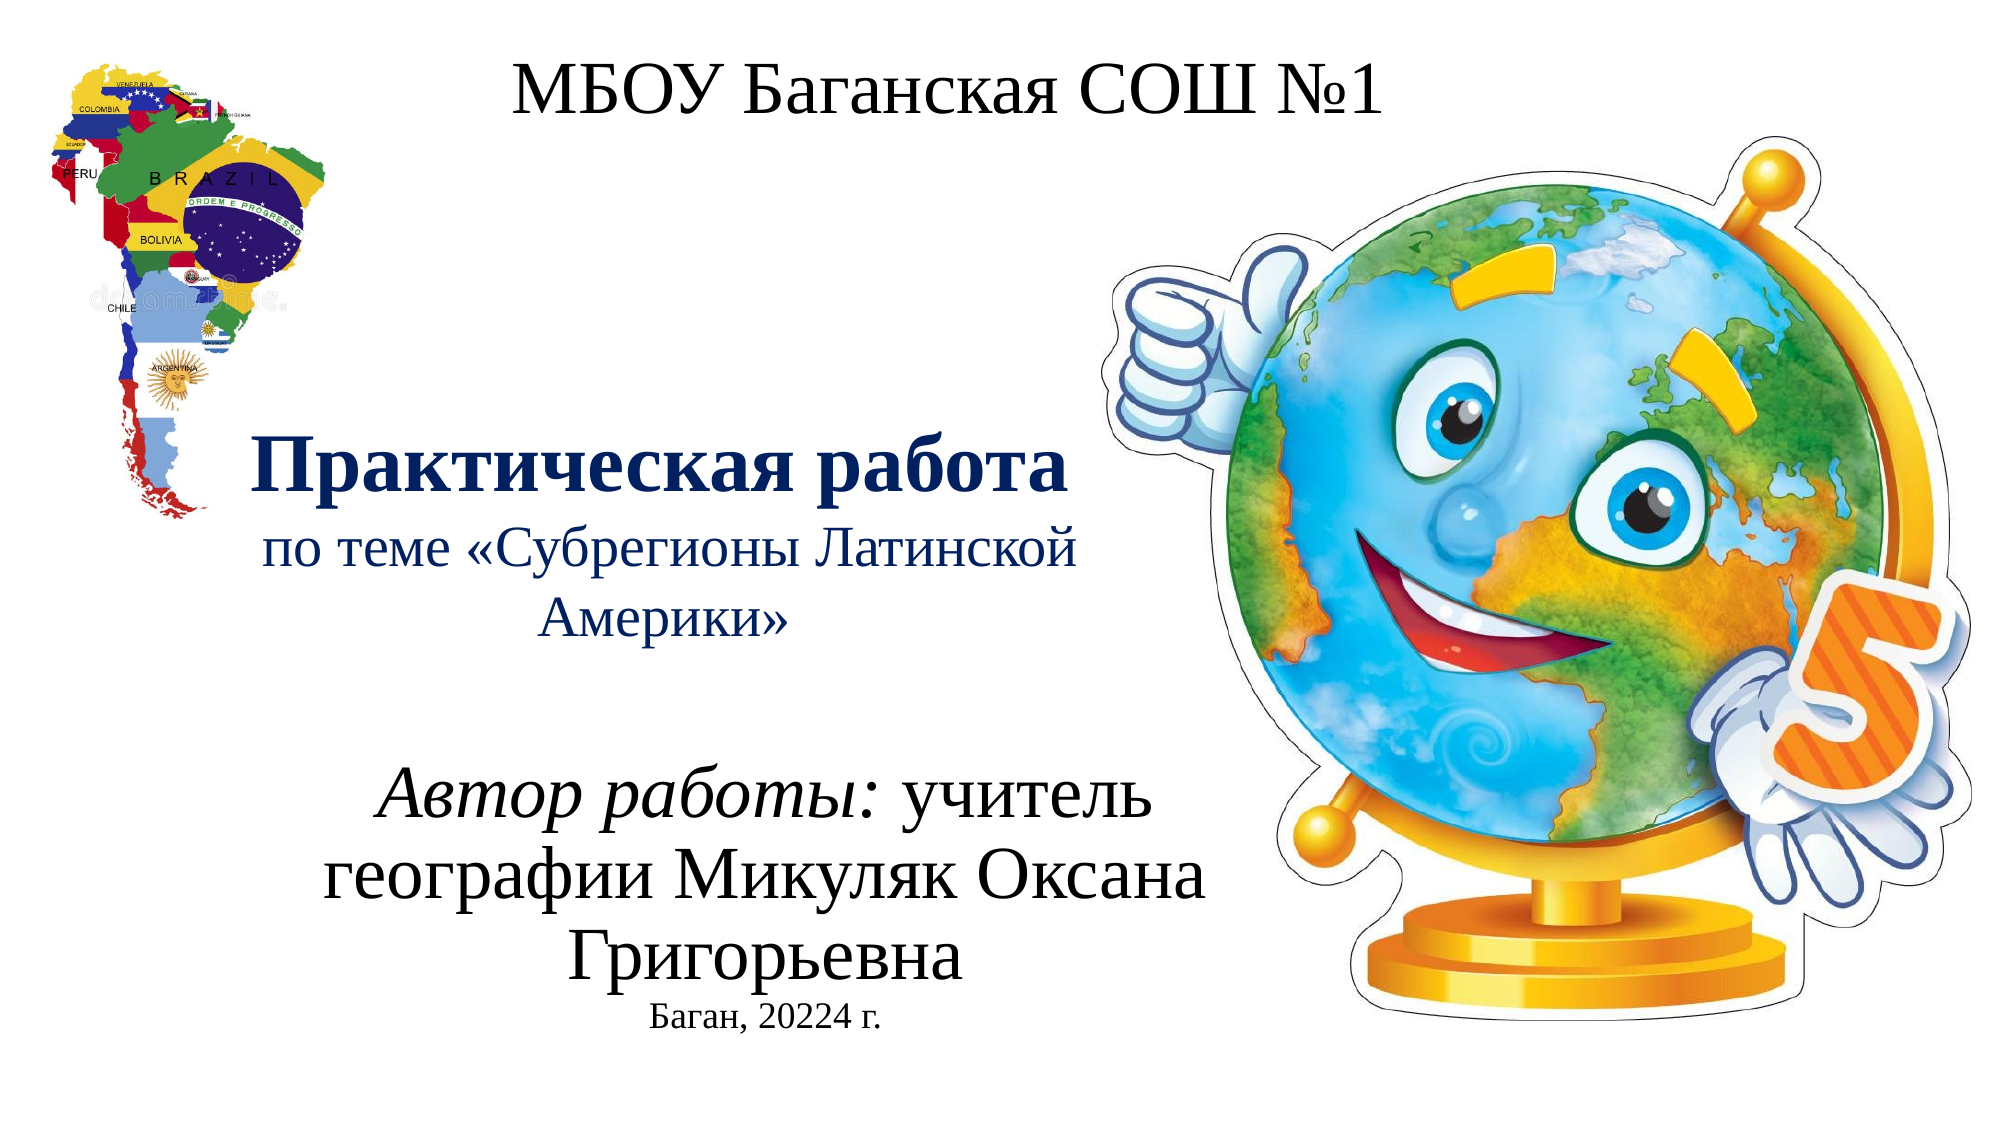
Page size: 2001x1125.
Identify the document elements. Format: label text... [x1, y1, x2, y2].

title МБОУ Баганская СОШ №1 [448, 72, 1700, 138]
picture [16, 31, 448, 551]
text_box Практическая работа по теме «Субрегионы Латинской Америки» [203, 400, 1101, 656]
text_box Автор работы: учитель географии Микуляк Оксана Григорьевна Баган, 20224 г. [238, 978, 1294, 1044]
picture [1101, 136, 1973, 1021]
